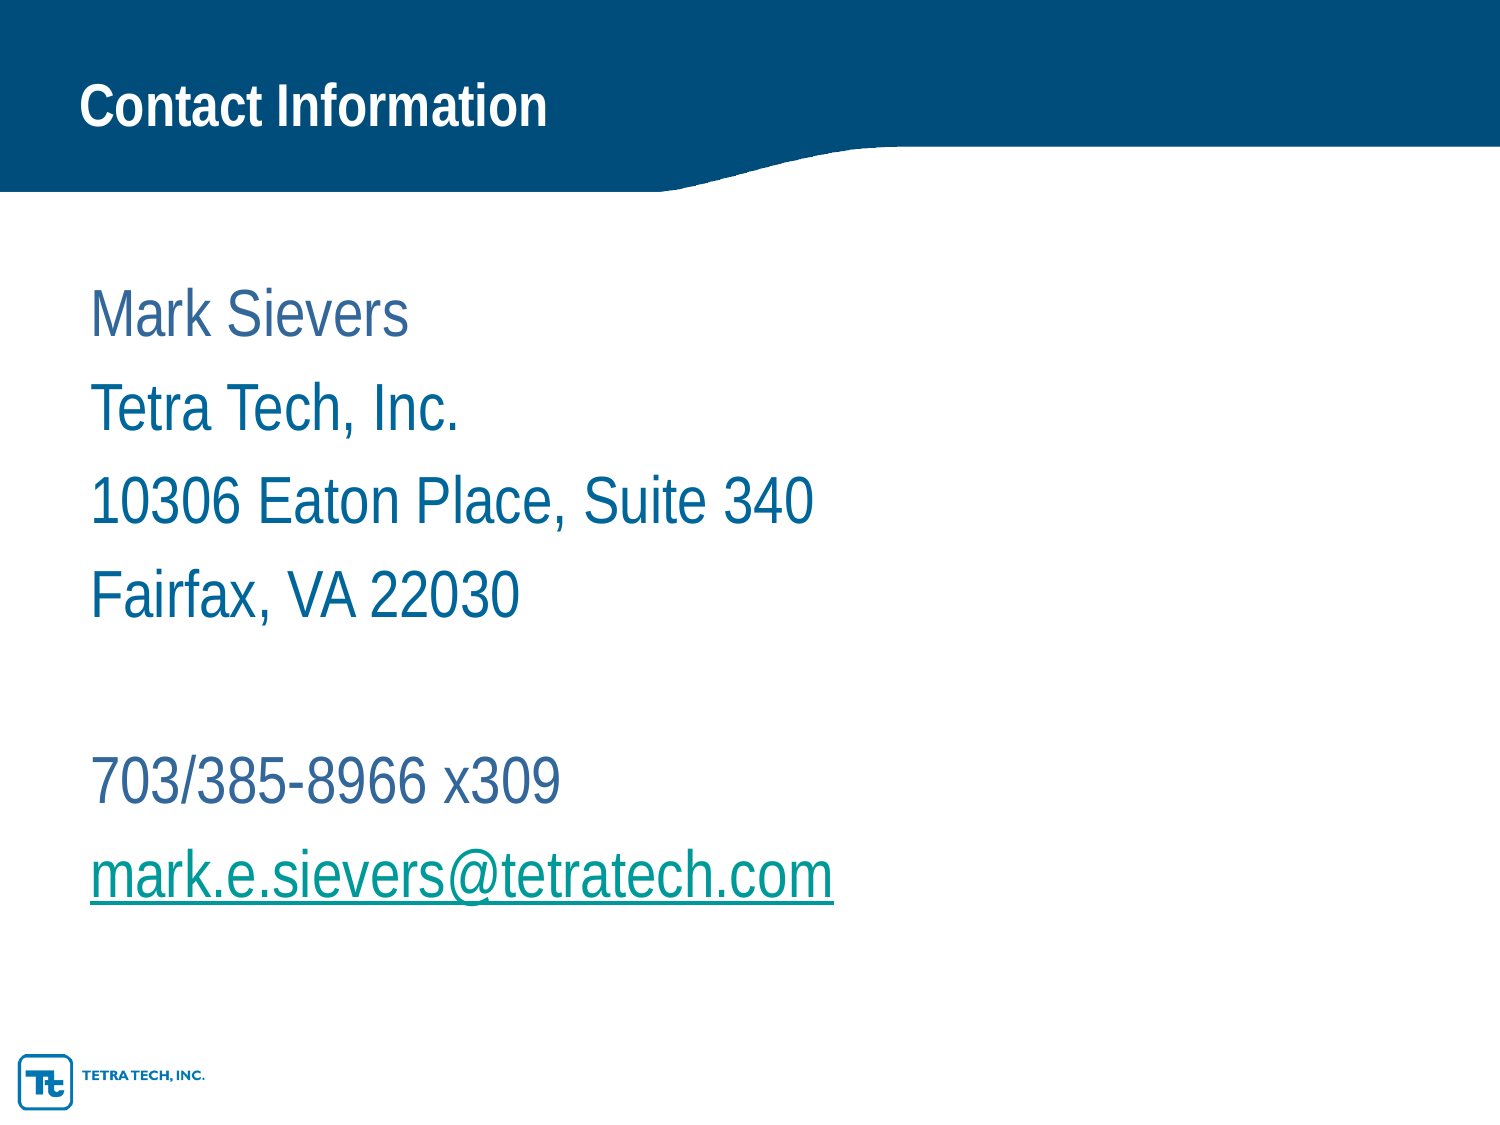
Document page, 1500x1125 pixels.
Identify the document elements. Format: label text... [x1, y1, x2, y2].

picture [0, 0, 1500, 1000]
title Contact Information [63, 34, 1359, 171]
picture [16, 1050, 205, 1114]
list Mark Sievers Tetra Tech, Inc. 10306 Eaton Place, Suite 340 Fairfax, VA 22030 703/385-8966 x309 mark.e.sievers@tetratech.com [74, 262, 1426, 1006]
